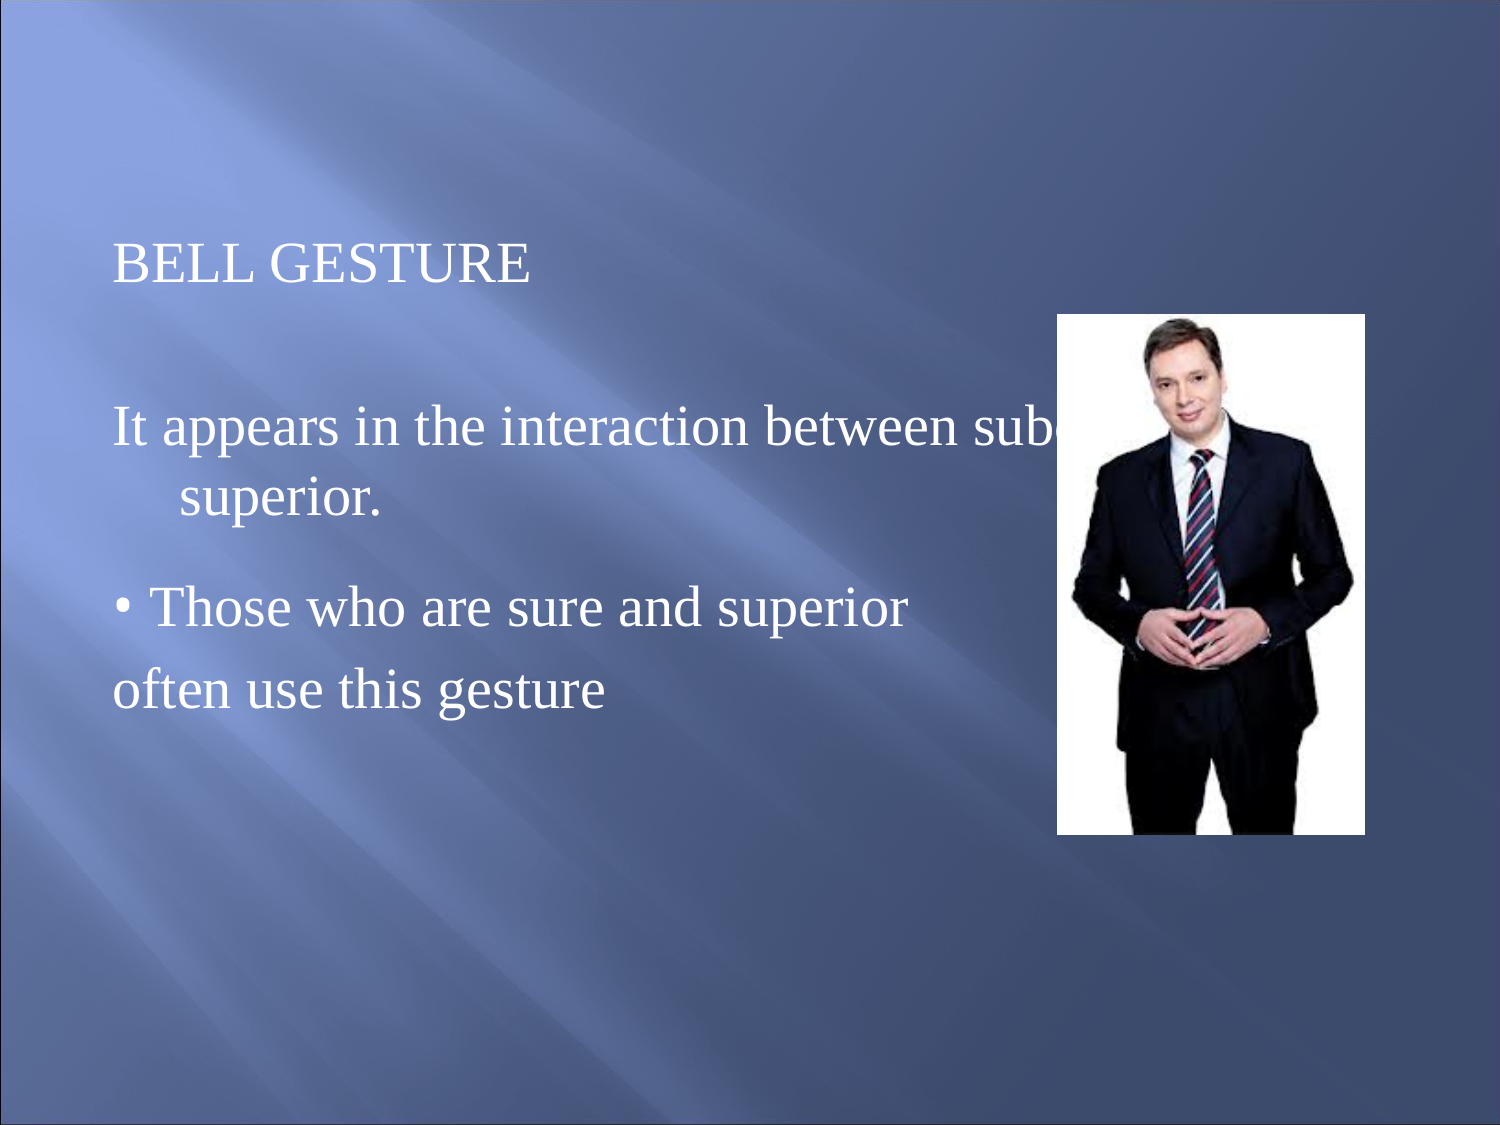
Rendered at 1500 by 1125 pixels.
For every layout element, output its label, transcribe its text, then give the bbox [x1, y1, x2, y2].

list BELL GESTURE It appears in the interaction between subordinate and superior. • Those who are sure and superior often use this gesture [75, 179, 1425, 953]
picture [0, 0, 1500, 1125]
